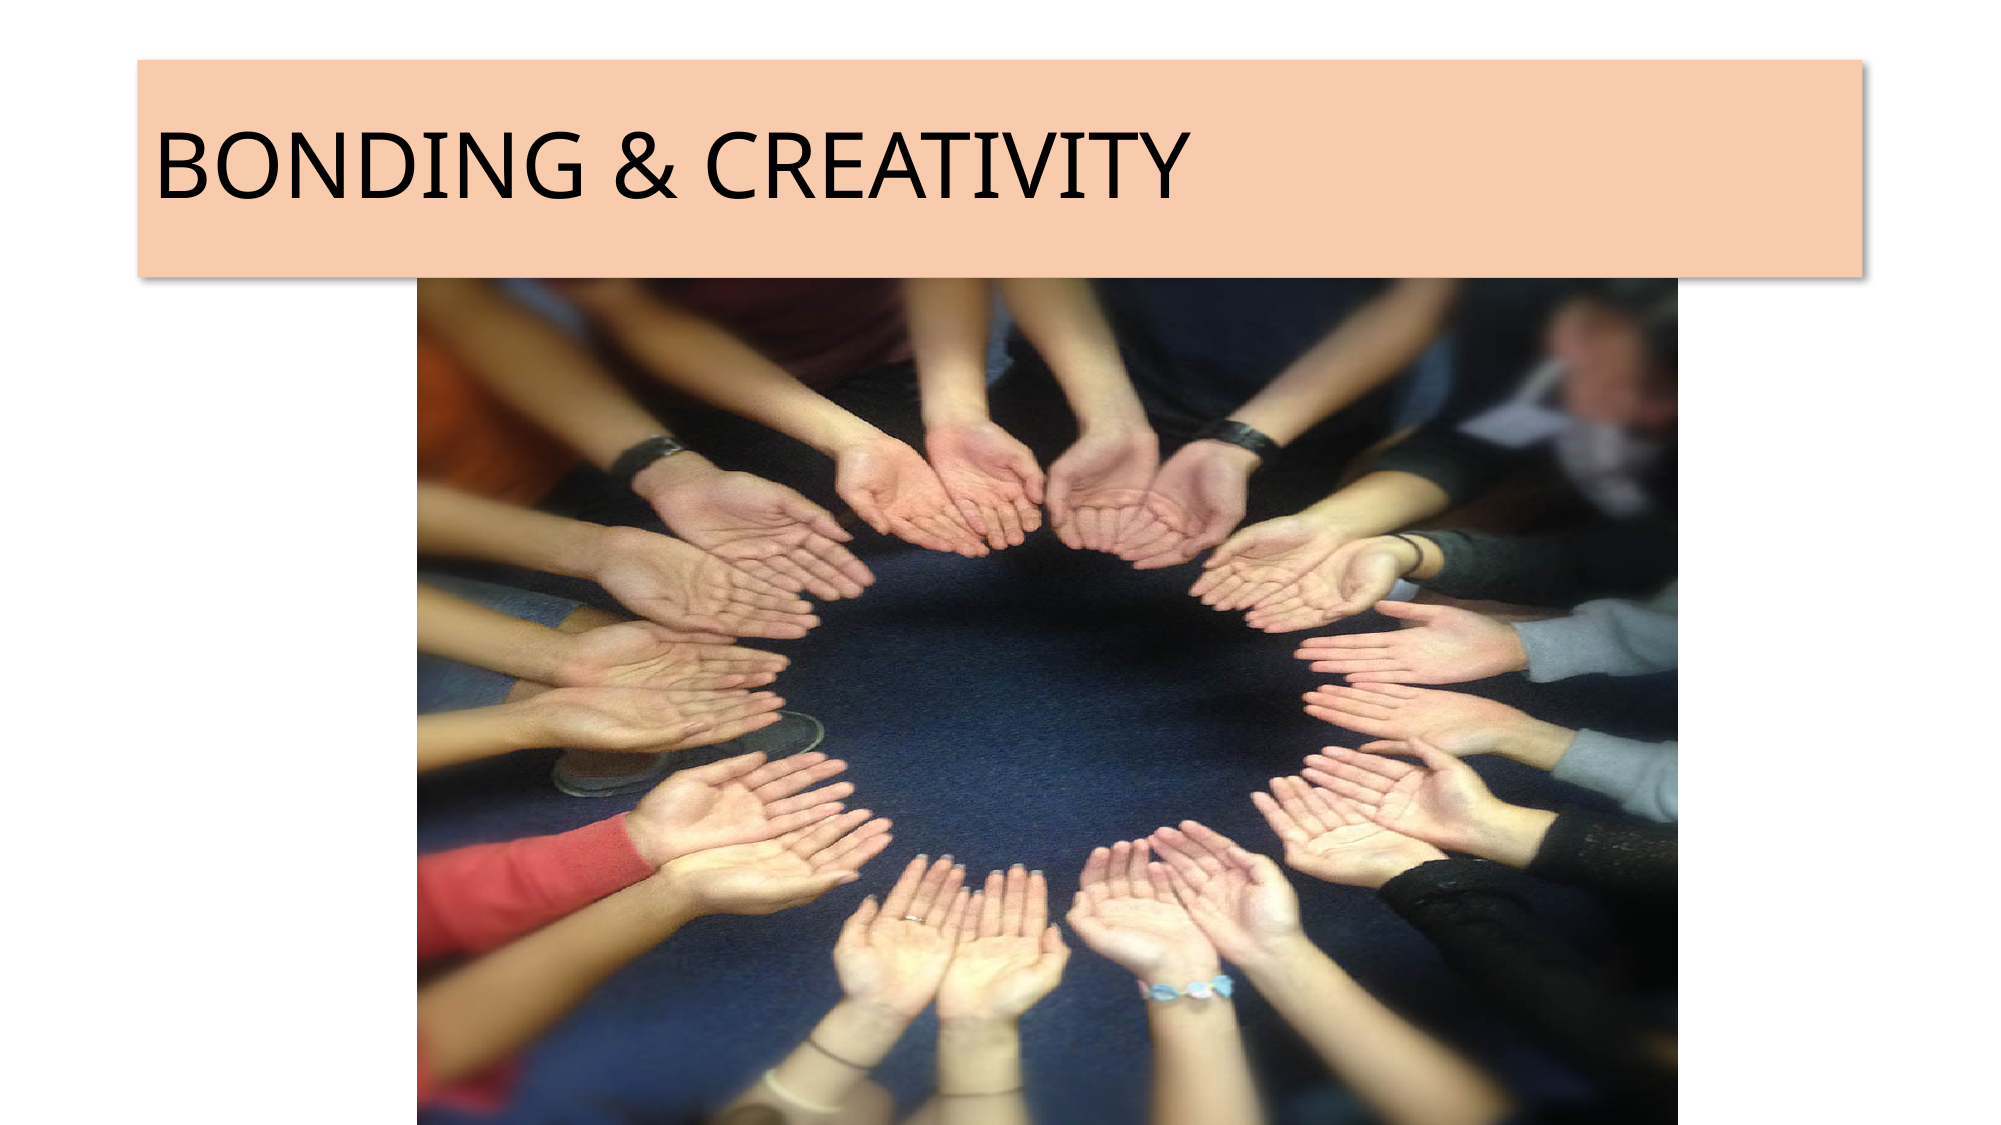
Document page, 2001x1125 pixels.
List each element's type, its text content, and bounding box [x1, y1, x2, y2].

picture [417, 278, 1678, 1125]
title BONDING & CREATIVITY [137, 59, 1863, 278]
